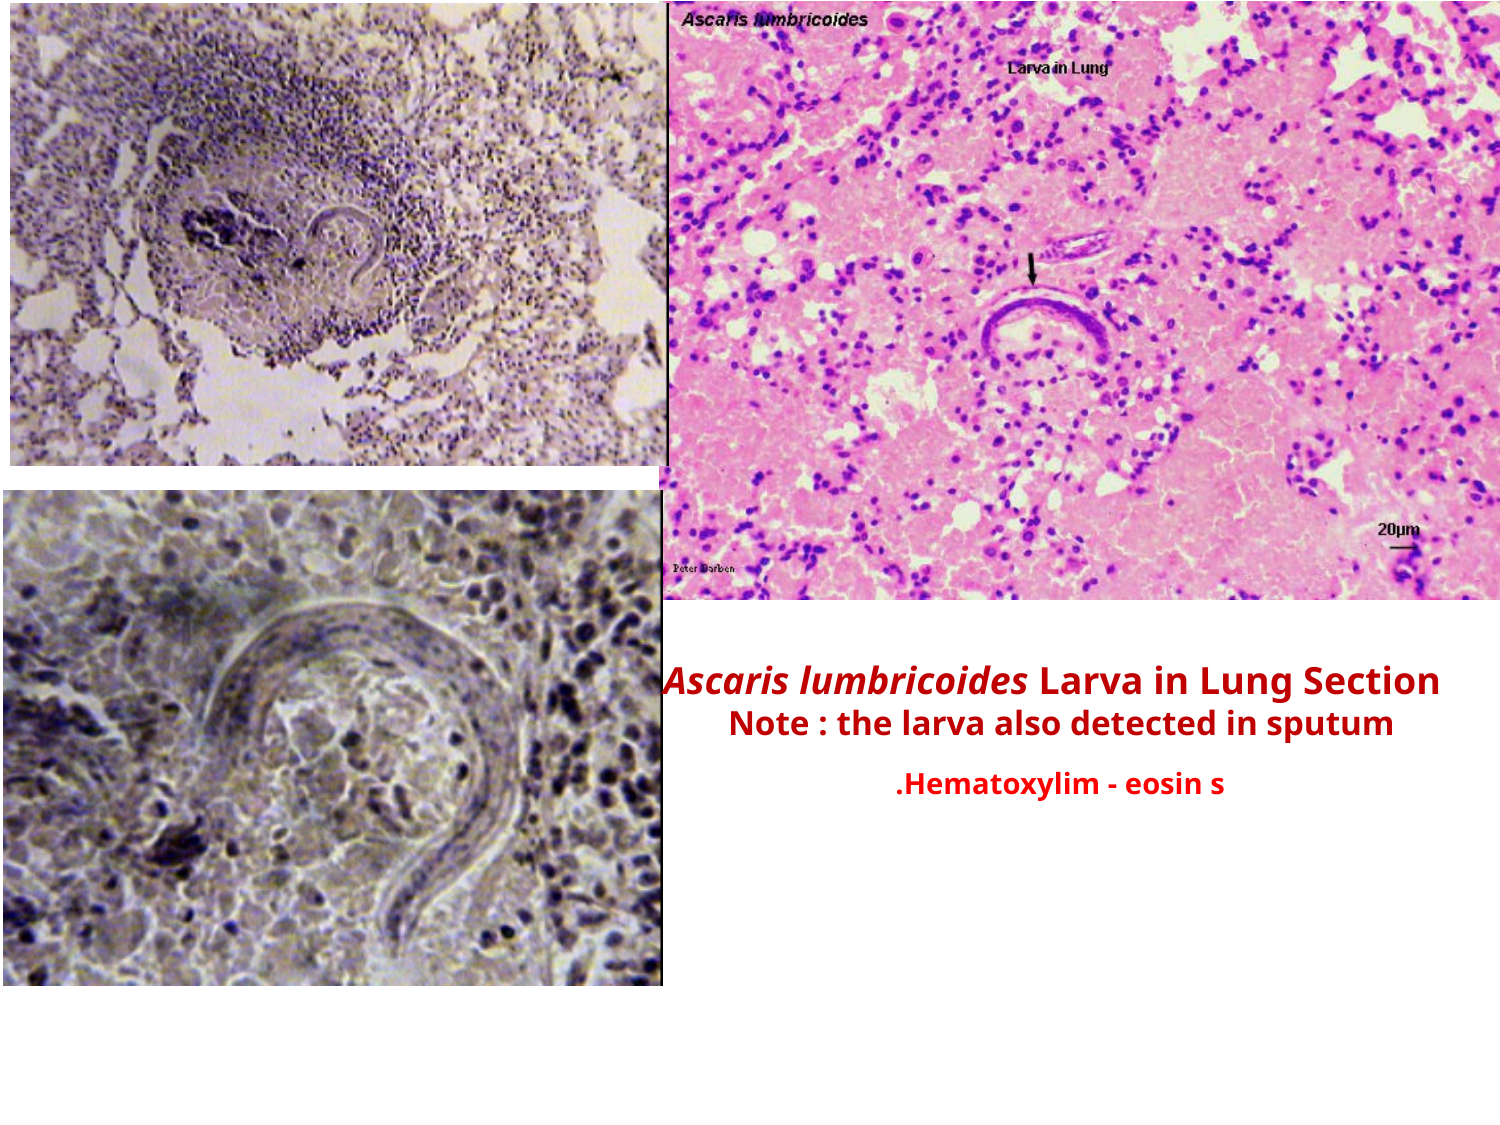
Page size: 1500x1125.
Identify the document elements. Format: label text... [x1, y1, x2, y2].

picture [3, 1, 1500, 986]
text_box Ascaris lumbricoides Larva in Lung Section Note : the larva also detected in sputum [666, 649, 1500, 814]
text_box Hematoxylim - eosin s. [812, 759, 1309, 807]
